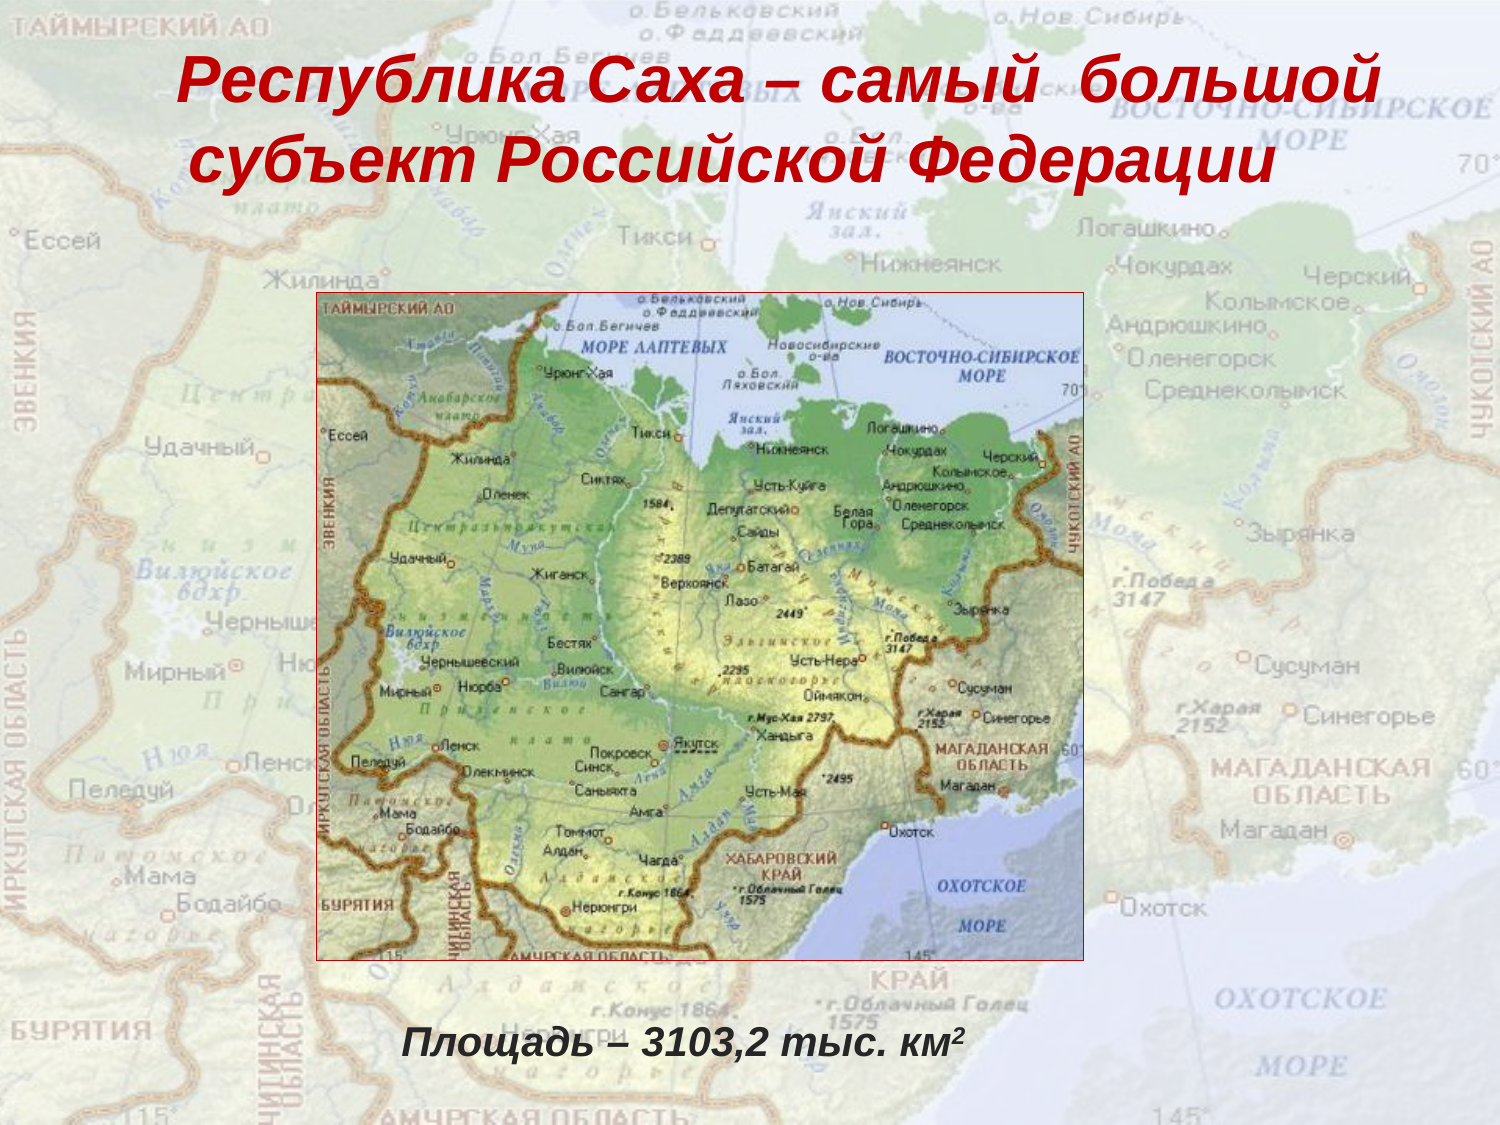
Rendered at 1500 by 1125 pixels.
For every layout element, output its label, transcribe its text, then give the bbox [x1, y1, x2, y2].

picture [316, 292, 1084, 962]
text_box Республика Саха – самый большой субъект Российской Федерации [81, 28, 1459, 204]
text_box Площадь – 3103,2 тыс. км2 [386, 1007, 1032, 1089]
